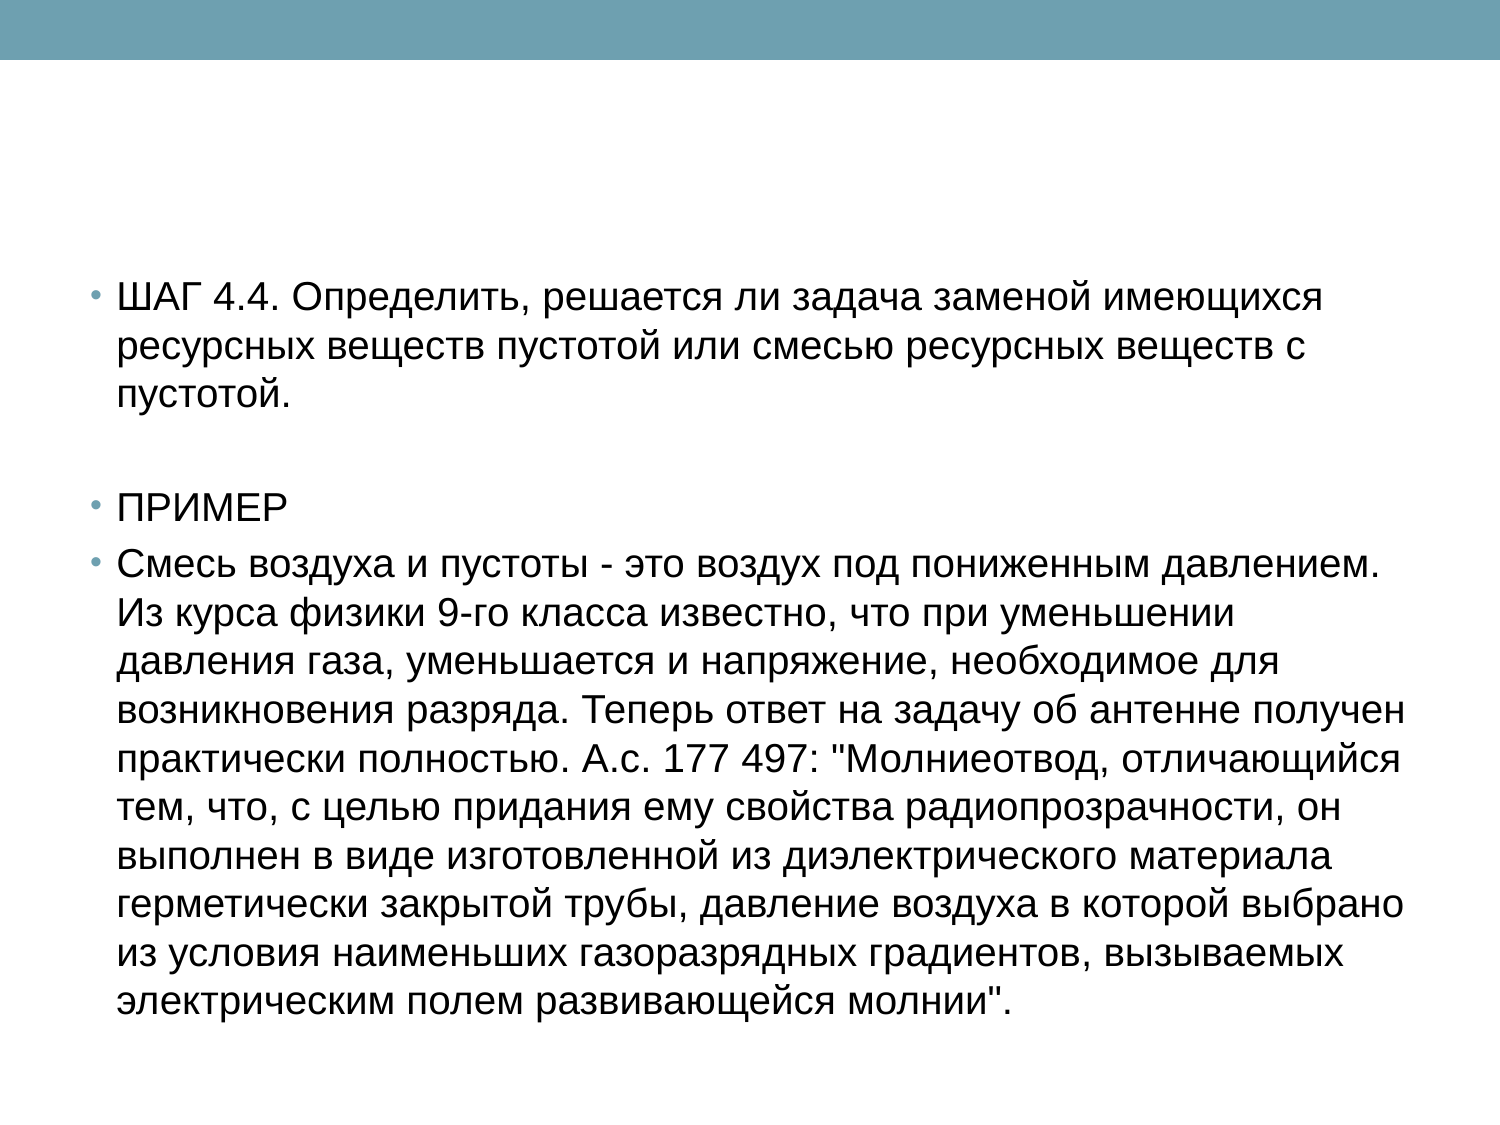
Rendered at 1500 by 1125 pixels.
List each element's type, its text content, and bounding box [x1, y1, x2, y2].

list ШАГ 4.4. Определить, решается ли задача заменой имеющихся ресурсных веществ пустотой или смесью ресурсных веществ с пустотой. ПРИМЕР Смесь воздуха и пустоты - это воздух под пониженным давлением. Из курса физики 9-го класса известно, что при уменьшении давления газа, уменьшается и напряжение, необходимое для возникновения разряда. Теперь ответ на задачу об антенне получен практически полностью. А.с. 177 497: "Молниеотвод, отличающийся тем, что, с целью придания ему свойства радиопрозрачности, он выполнен в виде изготовленной из диэлектрического материала герметически закрытой трубы, давление воздуха в которой выбрано из условия наименьших газоразрядных градиентов, вызываемых электрическим полем развивающейся молнии". [75, 262, 1425, 1063]
